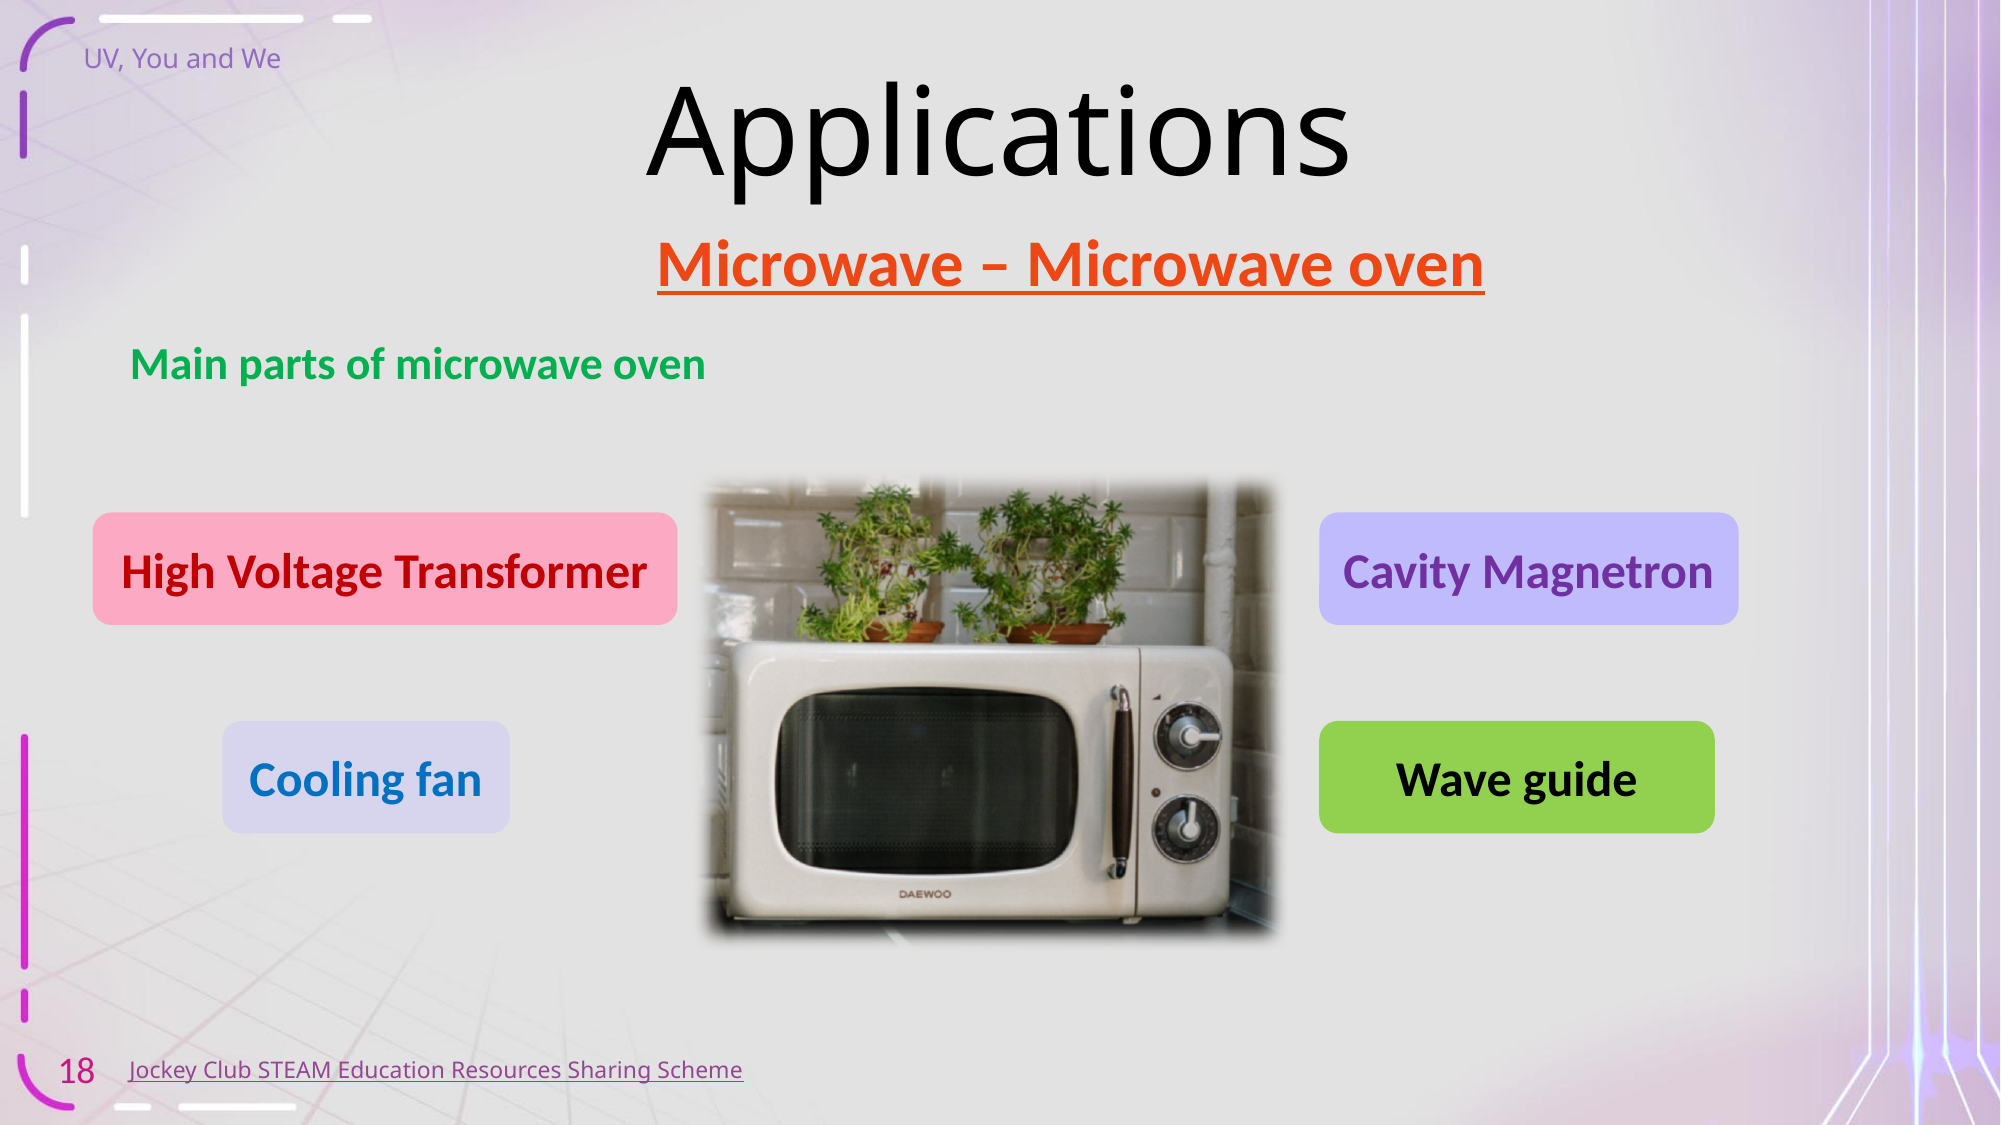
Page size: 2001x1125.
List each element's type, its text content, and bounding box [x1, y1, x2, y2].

text_box High Voltage Transformer [106, 530, 664, 606]
text_box Microwave – Microwave oven [642, 212, 1501, 307]
text_box Cooling fan [234, 739, 498, 814]
title Applications [99, 45, 1900, 233]
text_box Wave guide [1381, 739, 1653, 814]
text_box [1317, 510, 1741, 628]
text_box [220, 718, 512, 836]
text_box [1317, 718, 1717, 836]
text_box Main parts of microwave oven [115, 326, 722, 397]
picture [0, 0, 2001, 1125]
text_box Cavity Magnetron [1328, 530, 1730, 606]
text_box [90, 510, 680, 628]
